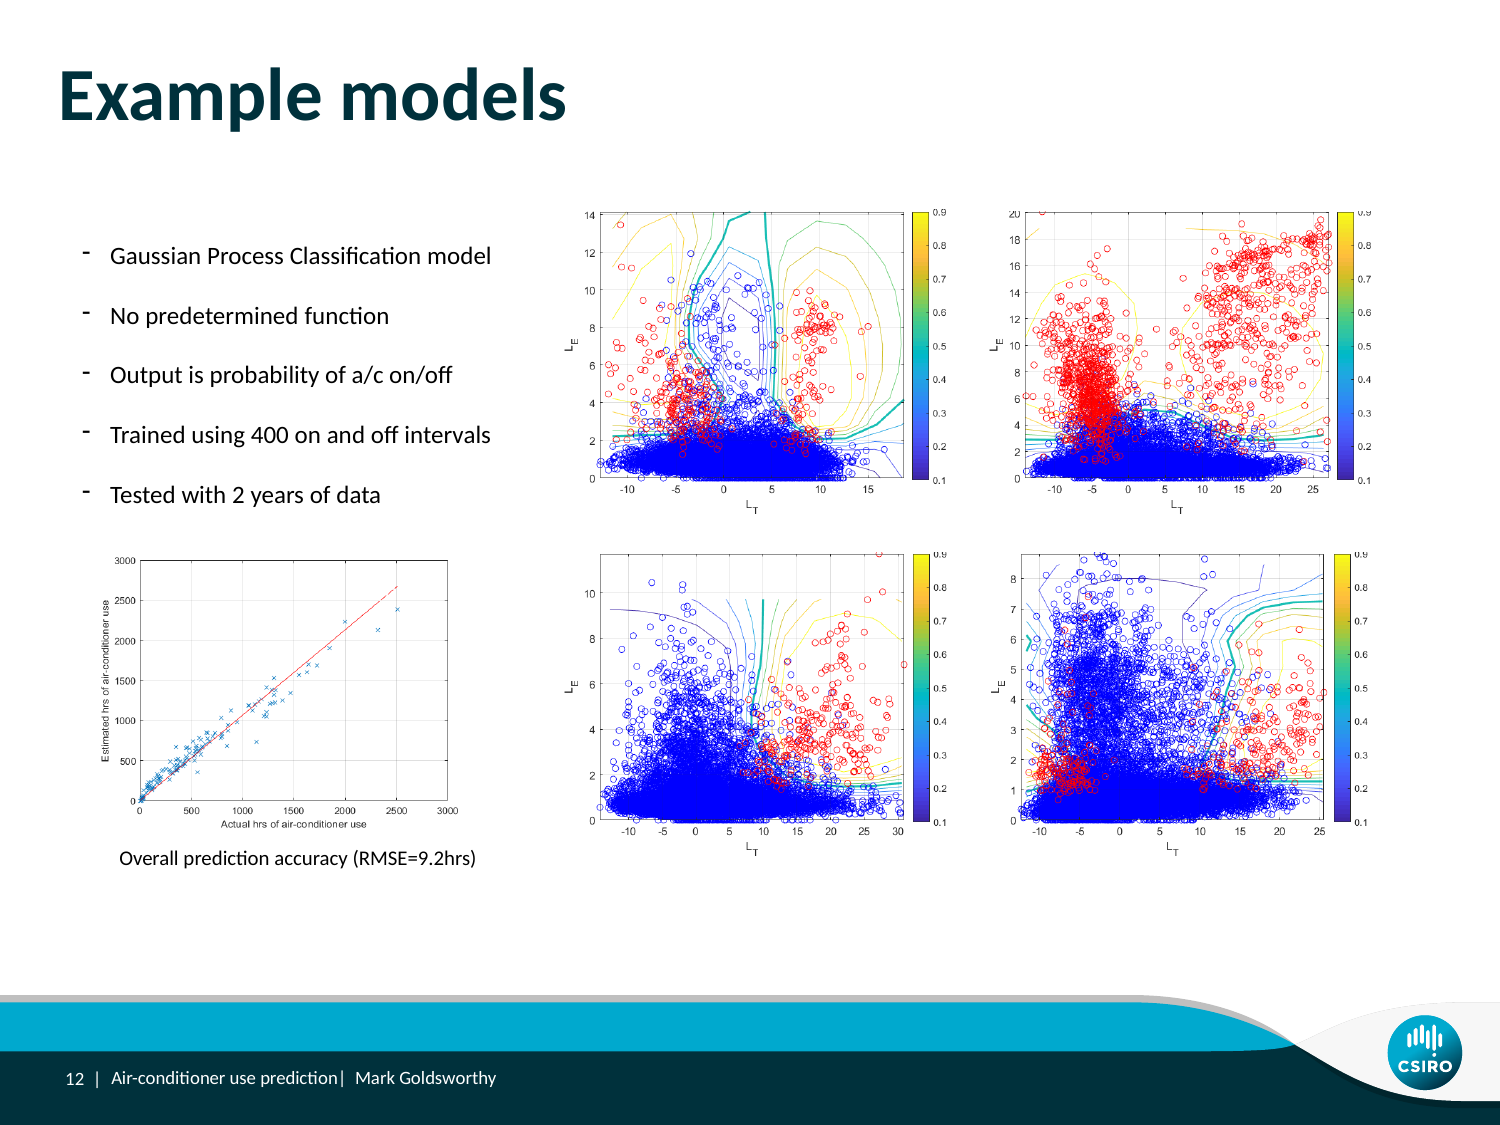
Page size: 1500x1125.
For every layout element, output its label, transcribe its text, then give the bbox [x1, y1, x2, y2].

footer Air-conditioner use prediction| Mark Goldsworthy [111, 1067, 1110, 1088]
title Example models [58, 45, 1447, 185]
text_box Gaussian Process Classification model No predetermined function Output is probability of a/c on/off Trained using 400 on and off intervals Tested with 2 years of data [67, 231, 554, 696]
text_box Overall prediction accuracy (RMSE=9.2hrs) [104, 837, 492, 878]
slide_number 12 | [54, 1067, 102, 1088]
picture [88, 538, 485, 834]
picture [548, 551, 1408, 859]
picture [548, 208, 1412, 516]
